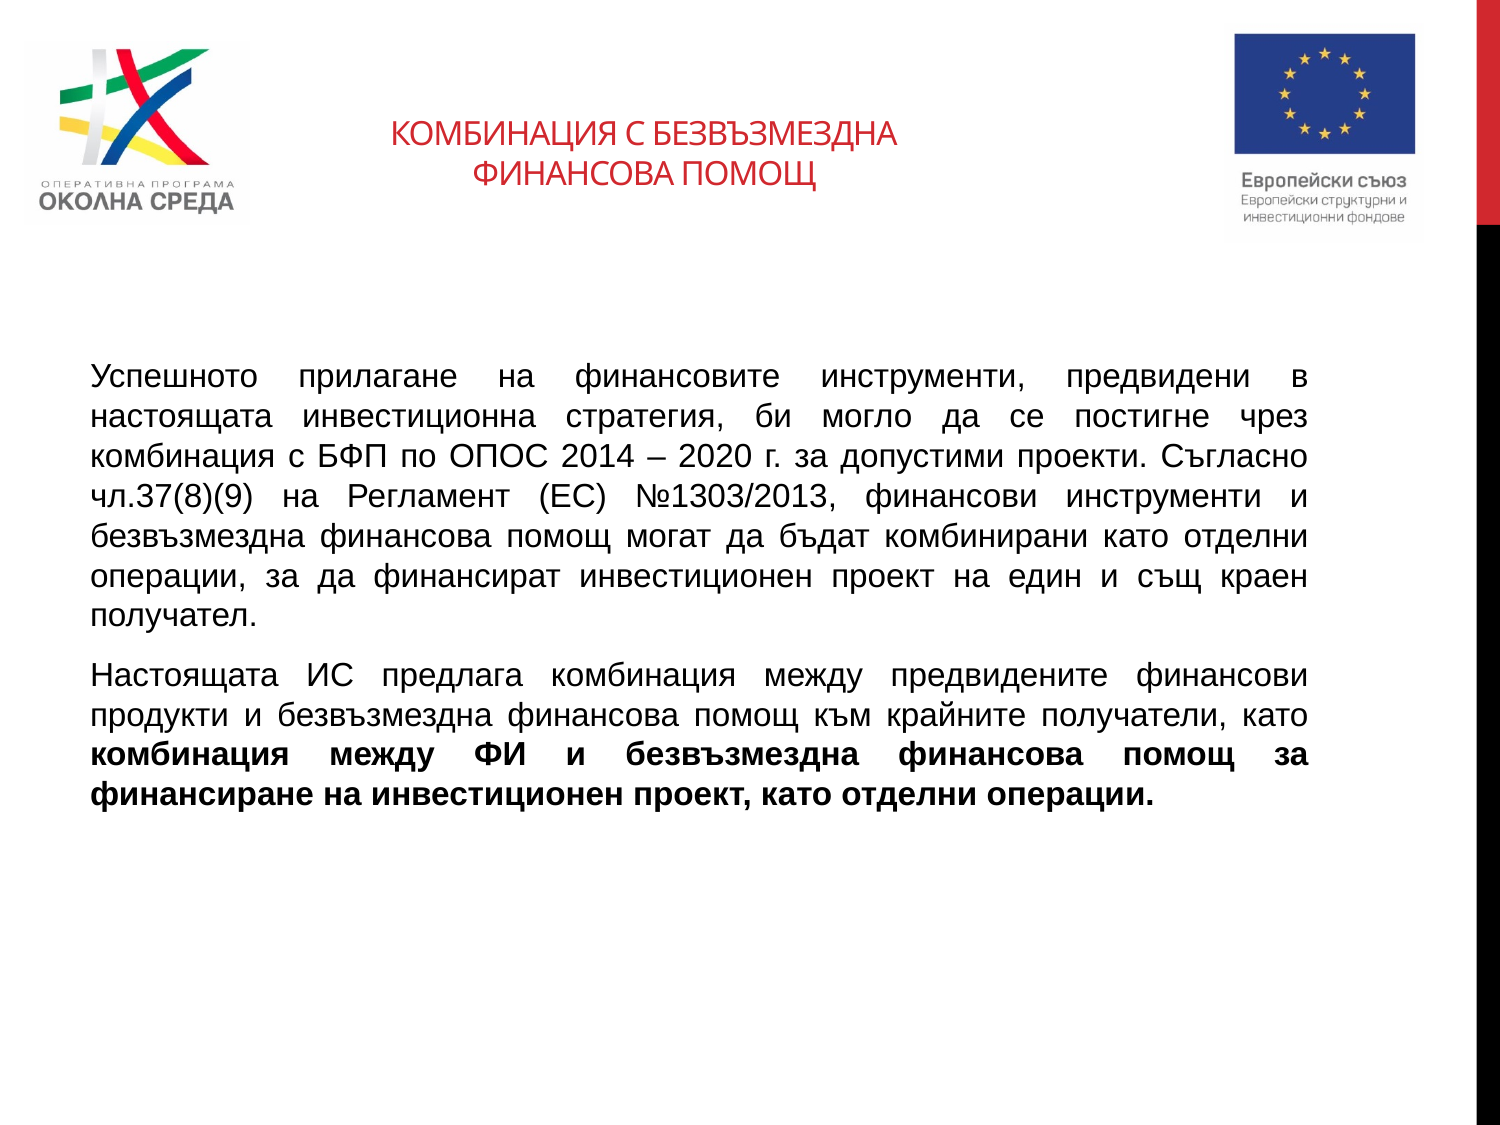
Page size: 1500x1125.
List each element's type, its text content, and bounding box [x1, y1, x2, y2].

list Успешното прилагане на финансовите инструменти, предвидени в настоящата инвестиционна стратегия, би могло да се постигне чрез комбинация с БФП по ОПОС 2014 – 2020 г. за допустими проекти. Съгласно чл.37(8)(9) на Регламент (ЕС) №1303/2013, финансови инструменти и безвъзмездна финансова помощ могат да бъдат комбинирани като отделни операции, за да финансират инвестиционен проект на един и същ краен получател. Настоящата ИС предлага комбинация между предвидените финансови продукти и безвъзмездна финансова помощ към крайните получатели, като комбинация между ФИ и безвъзмездна финансова помощ за финансиране на инвестиционен проект, като отделни операции. [75, 287, 1325, 1005]
title Комбинация с безвъзмездна финансова помощ [75, 25, 1223, 200]
picture [24, 40, 250, 226]
picture [1224, 23, 1425, 244]
